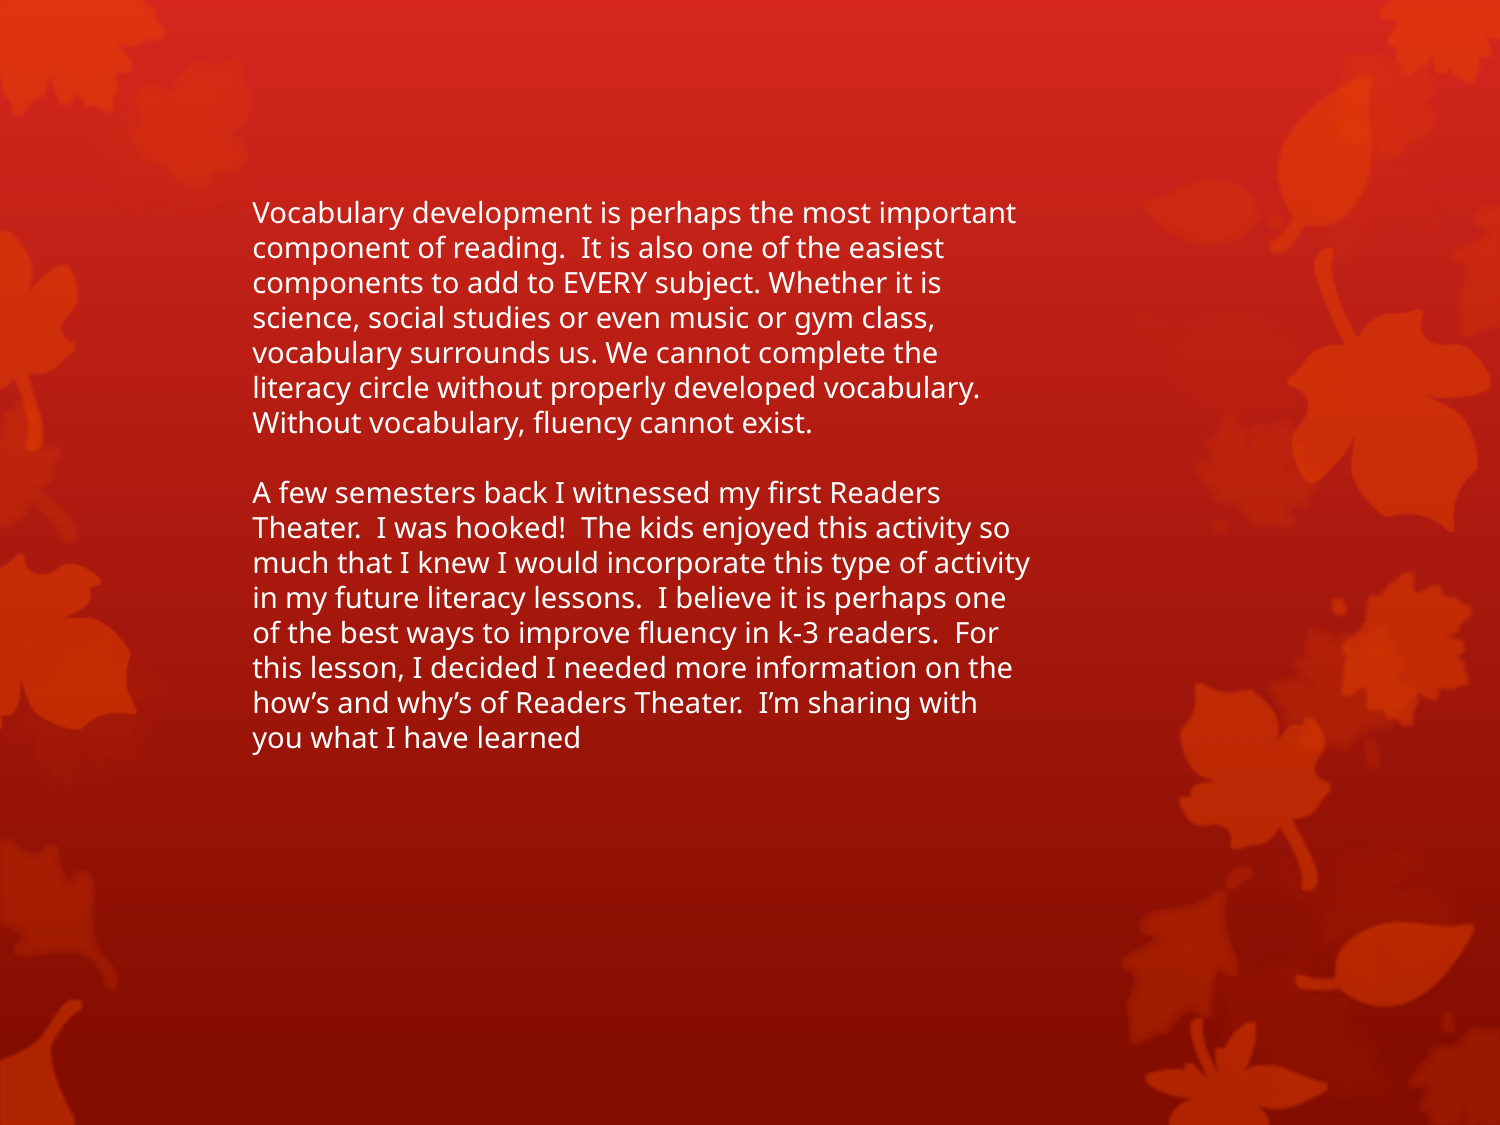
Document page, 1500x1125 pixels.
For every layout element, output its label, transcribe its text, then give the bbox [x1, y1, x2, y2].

text_box Vocabulary development is perhaps the most important component of reading. It is also one of the easiest components to add to EVERY subject. Whether it is science, social studies or even music or gym class, vocabulary surrounds us. We cannot complete the literacy circle without properly developed vocabulary. Without vocabulary, fluency cannot exist. A few semesters back I witnessed my first Readers Theater. I was hooked! The kids enjoyed this activity so much that I knew I would incorporate this type of activity in my future literacy lessons. I believe it is perhaps one of the best ways to improve fluency in k-3 readers. For this lesson, I decided I needed more information on the how’s and why’s of Readers Theater. I’m sharing with you what I have learned [237, 187, 1050, 762]
